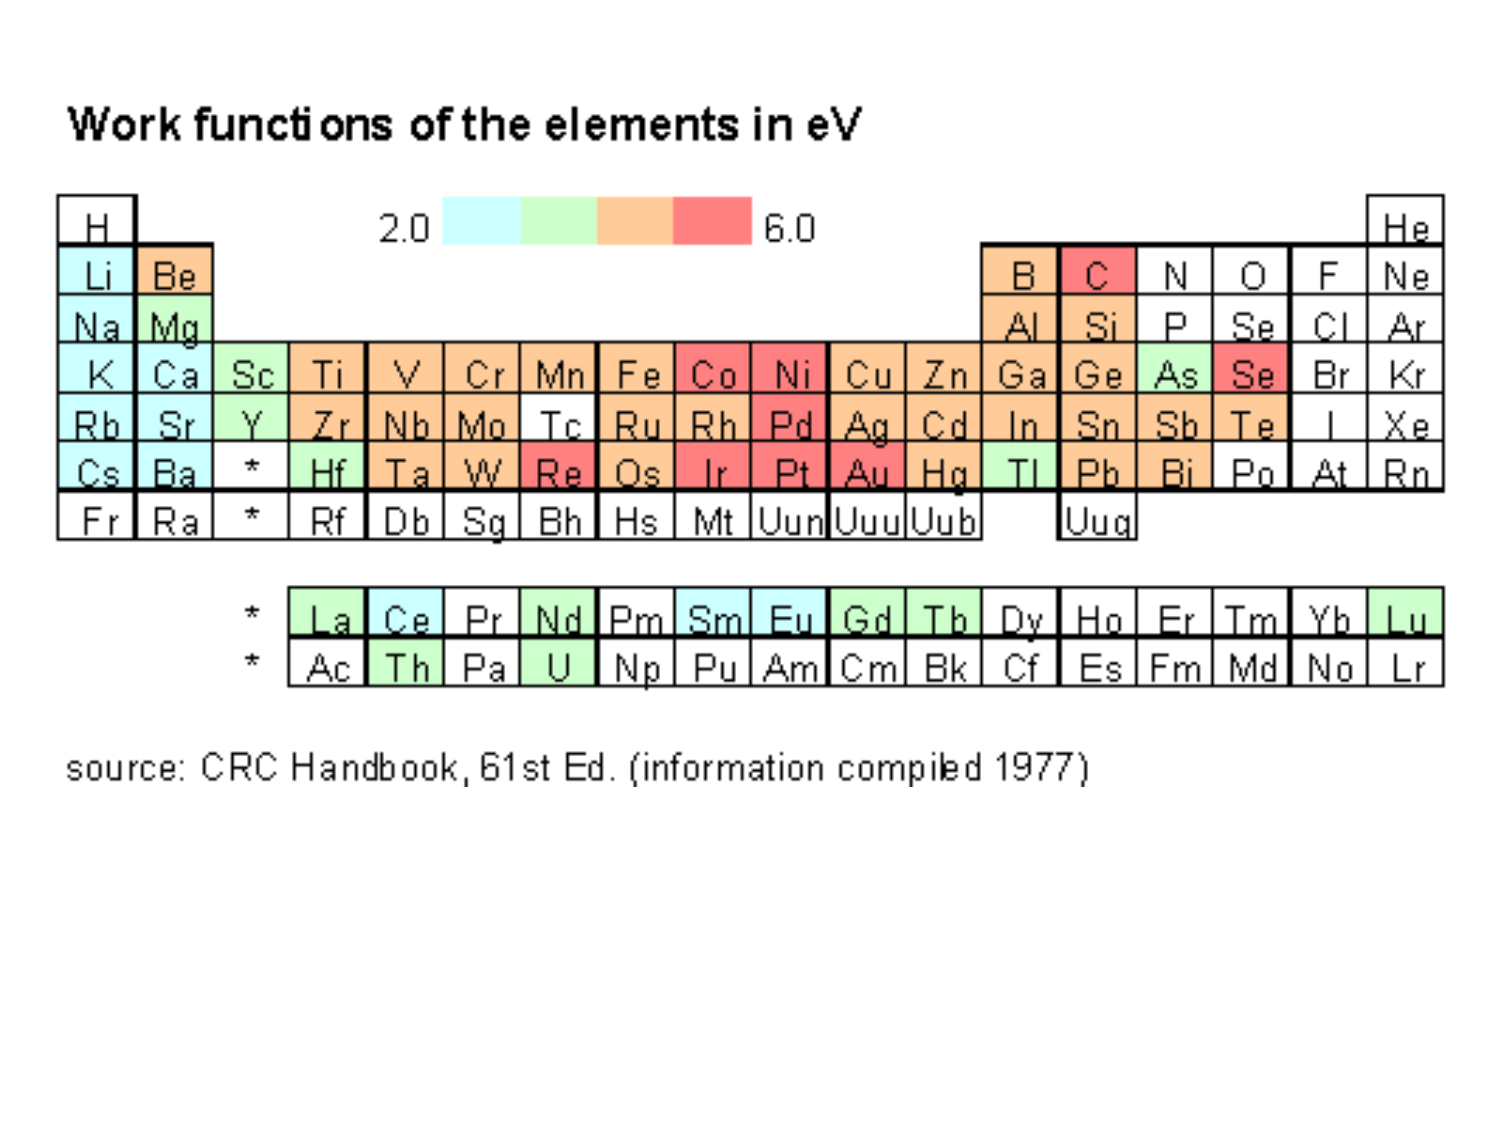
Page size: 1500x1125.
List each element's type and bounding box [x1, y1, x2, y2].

picture [1, 37, 1500, 787]
